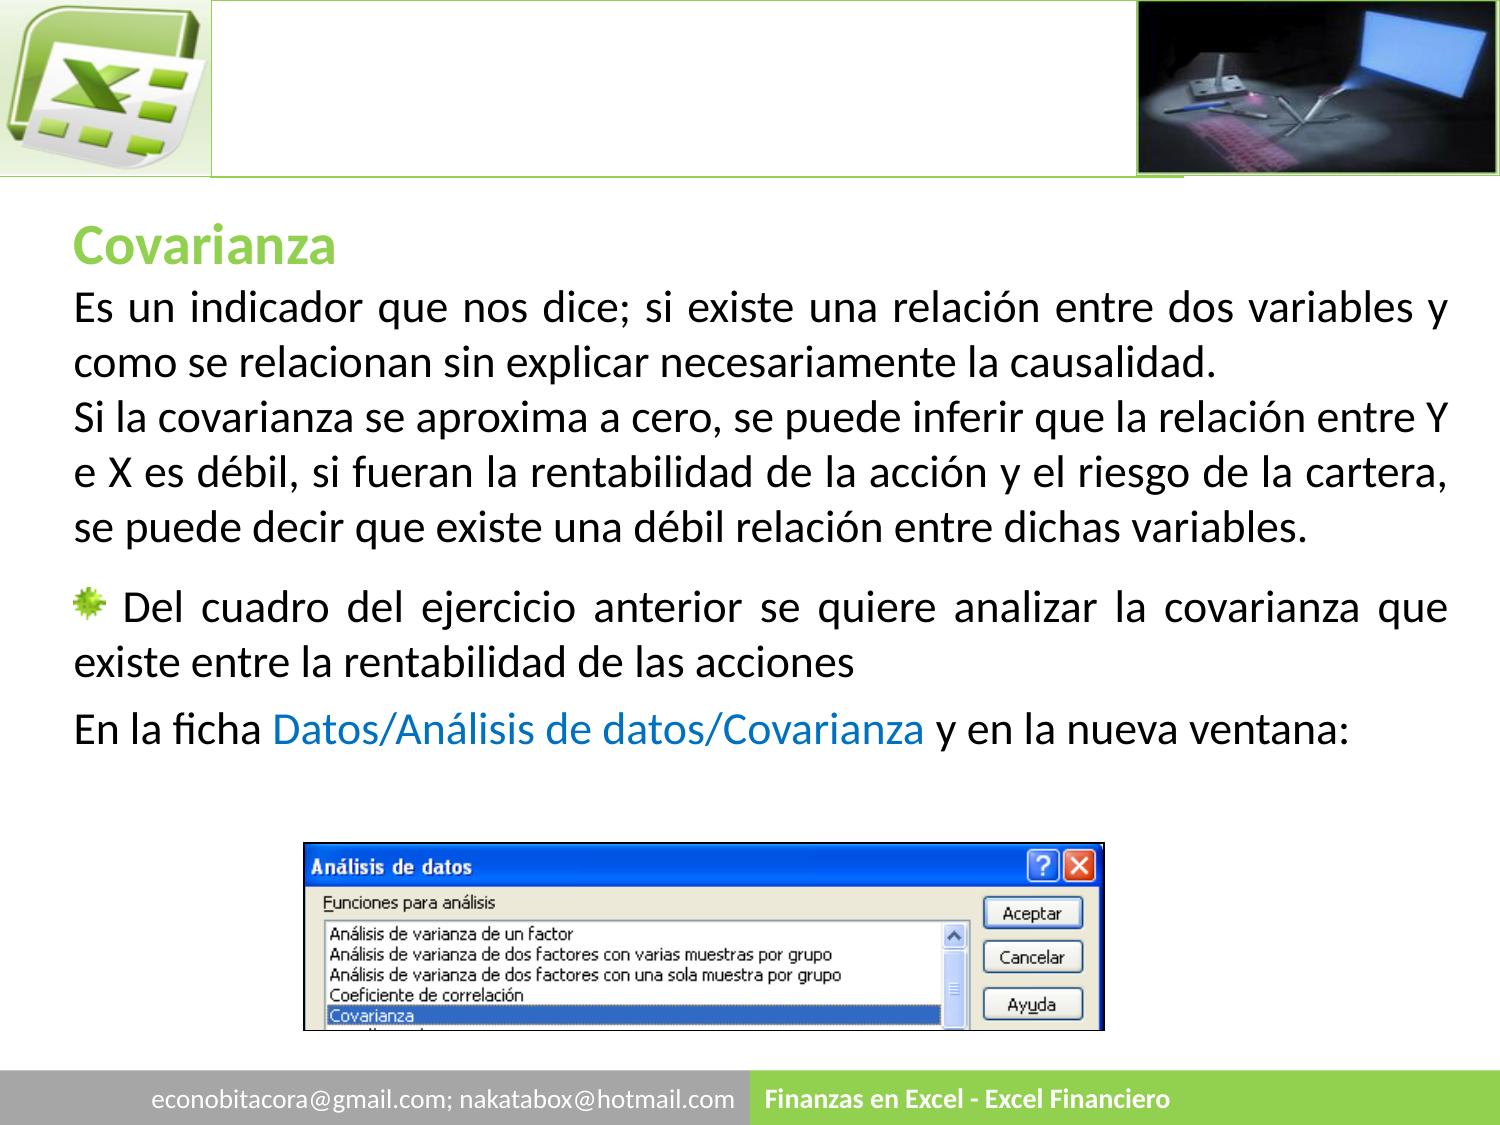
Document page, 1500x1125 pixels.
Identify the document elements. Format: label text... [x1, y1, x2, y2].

text_box [212, 0, 1134, 178]
text_box Finanzas en Excel - Excel Financiero [749, 1070, 1500, 1125]
picture [304, 843, 1104, 1030]
text_box Covarianza Es un indicador que nos dice; si existe una relación entre dos variables y como se relacionan sin explicar necesariamente la causalidad. Si la covarianza se aproxima a cero, se puede inferir que la relación entre Y e X es débil, si fueran la rentabilidad de la acción y el riesgo de la cartera, se puede decir que existe una débil relación entre dichas variables. Del cuadro del ejercicio anterior se quiere analizar la covarianza que existe entre la rentabilidad de las acciones En la ficha Datos/Análisis de datos/Covarianza y en la nueva ventana: [58, 199, 1465, 1055]
picture [1136, 0, 1500, 177]
picture [0, 0, 212, 177]
text_box econobitacora@gmail.com; nakatabox@hotmail.com [0, 1070, 749, 1125]
picture [73, 587, 106, 620]
